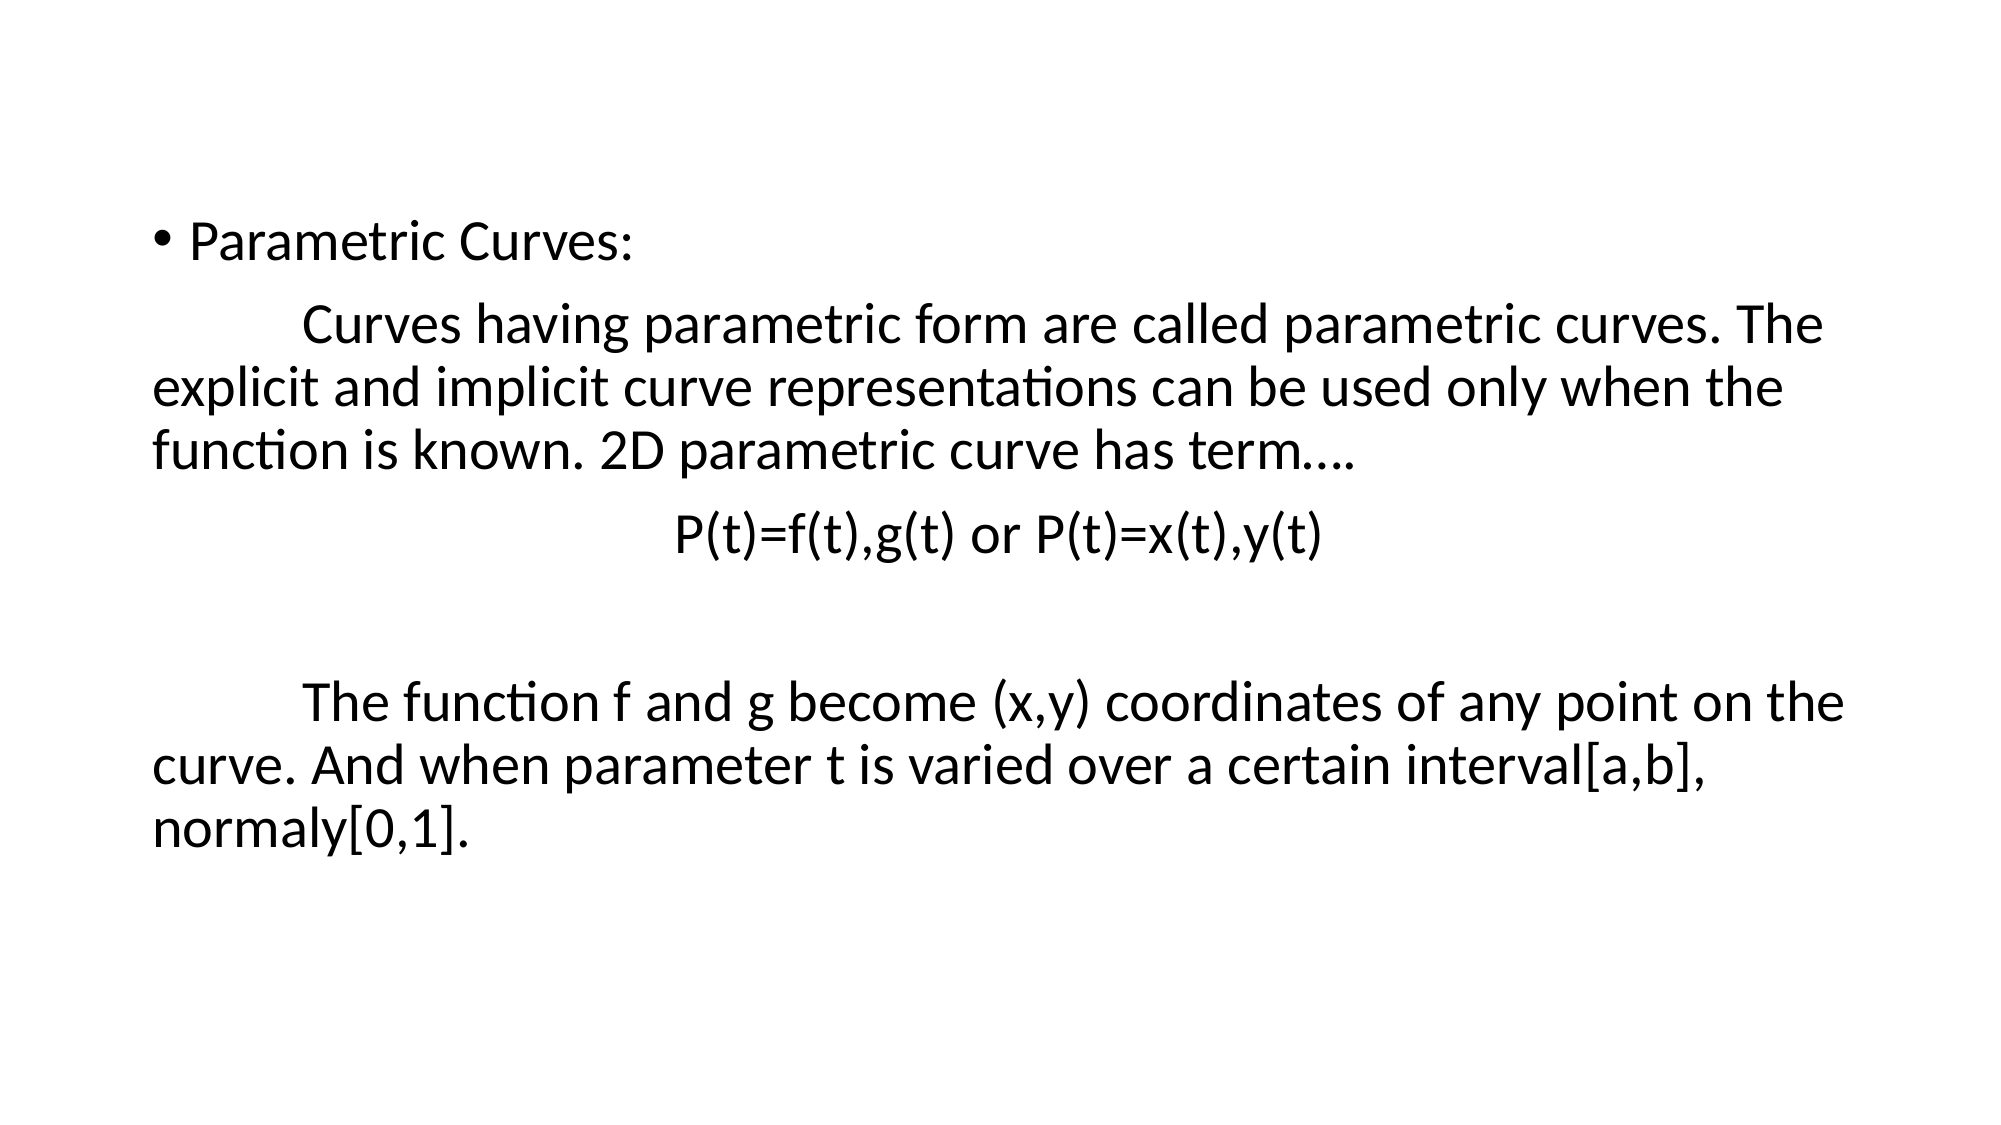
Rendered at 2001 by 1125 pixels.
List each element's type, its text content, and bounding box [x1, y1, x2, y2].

list Parametric Curves: Curves having parametric form are called parametric curves. The explicit and implicit curve representations can be used only when the function is known. 2D parametric curve has term…. P(t)=f(t),g(t) or P(t)=x(t),y(t) The function f and g become (x,y) coordinates of any point on the curve. And when parameter t is varied over a certain interval[a,b], normaly[0,1]. [137, 202, 1863, 893]
